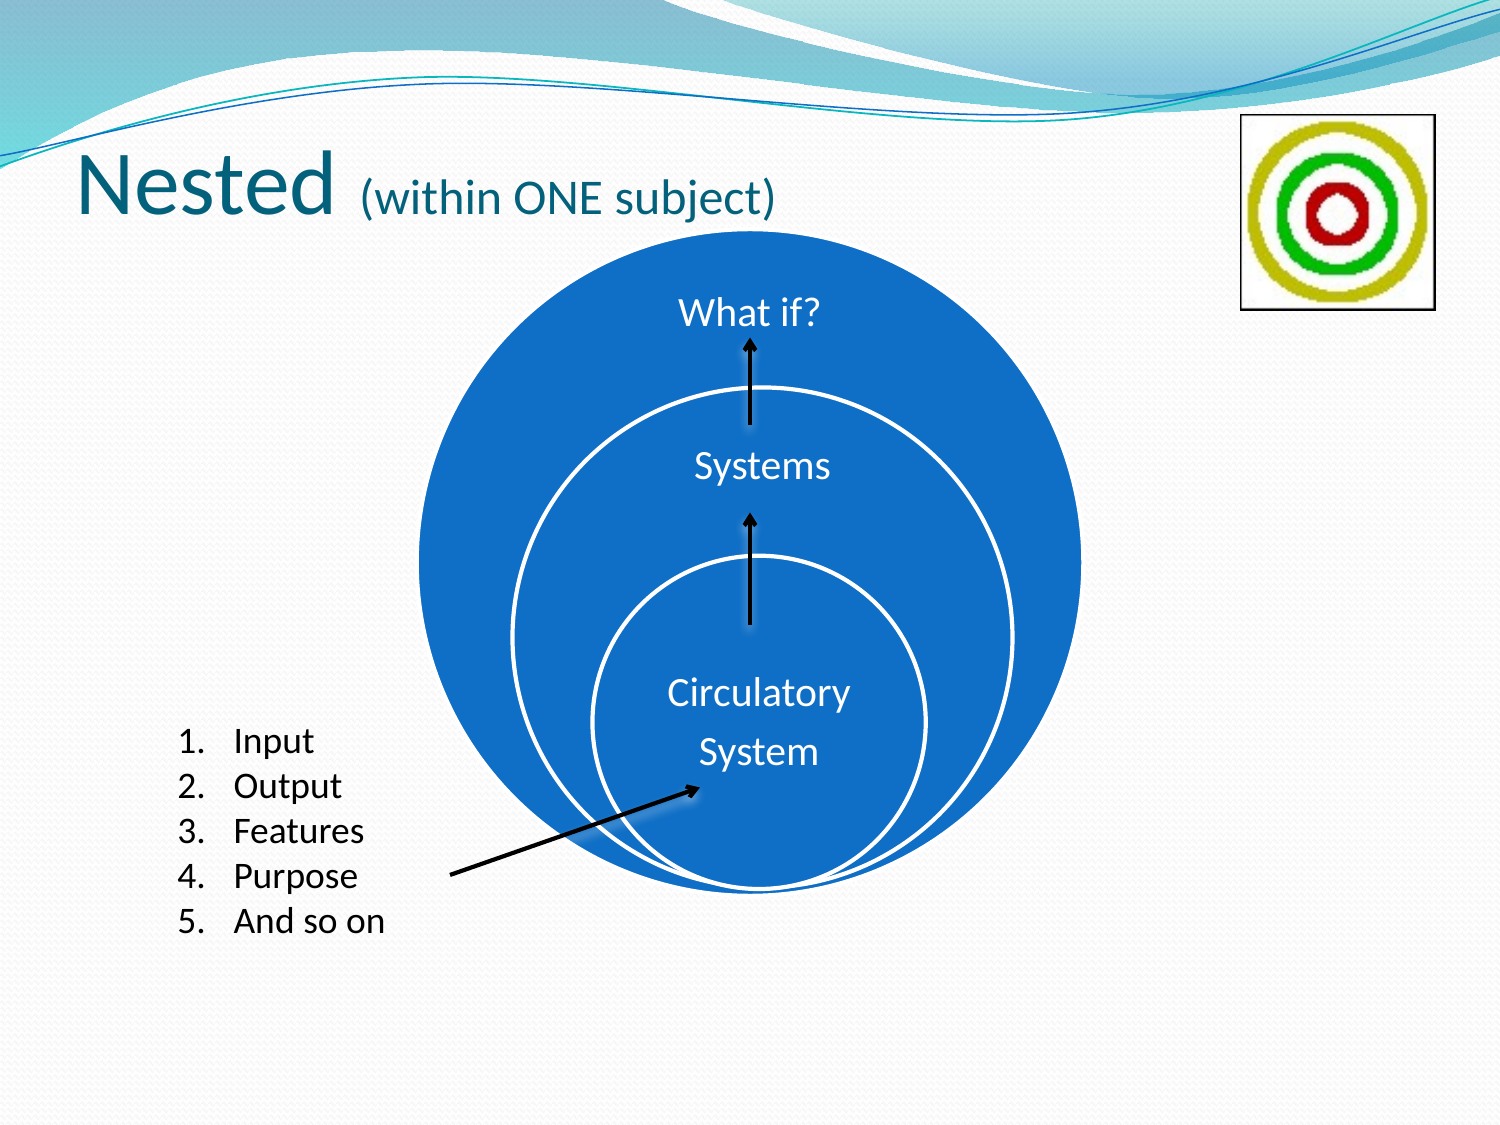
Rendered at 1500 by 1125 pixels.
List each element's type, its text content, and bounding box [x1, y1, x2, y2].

text_box Input Output Features Purpose And so on [162, 708, 425, 949]
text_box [449, 787, 701, 876]
picture [1239, 114, 1437, 311]
title Nested (within ONE subject) [75, 115, 1138, 303]
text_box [249, 228, 1251, 897]
